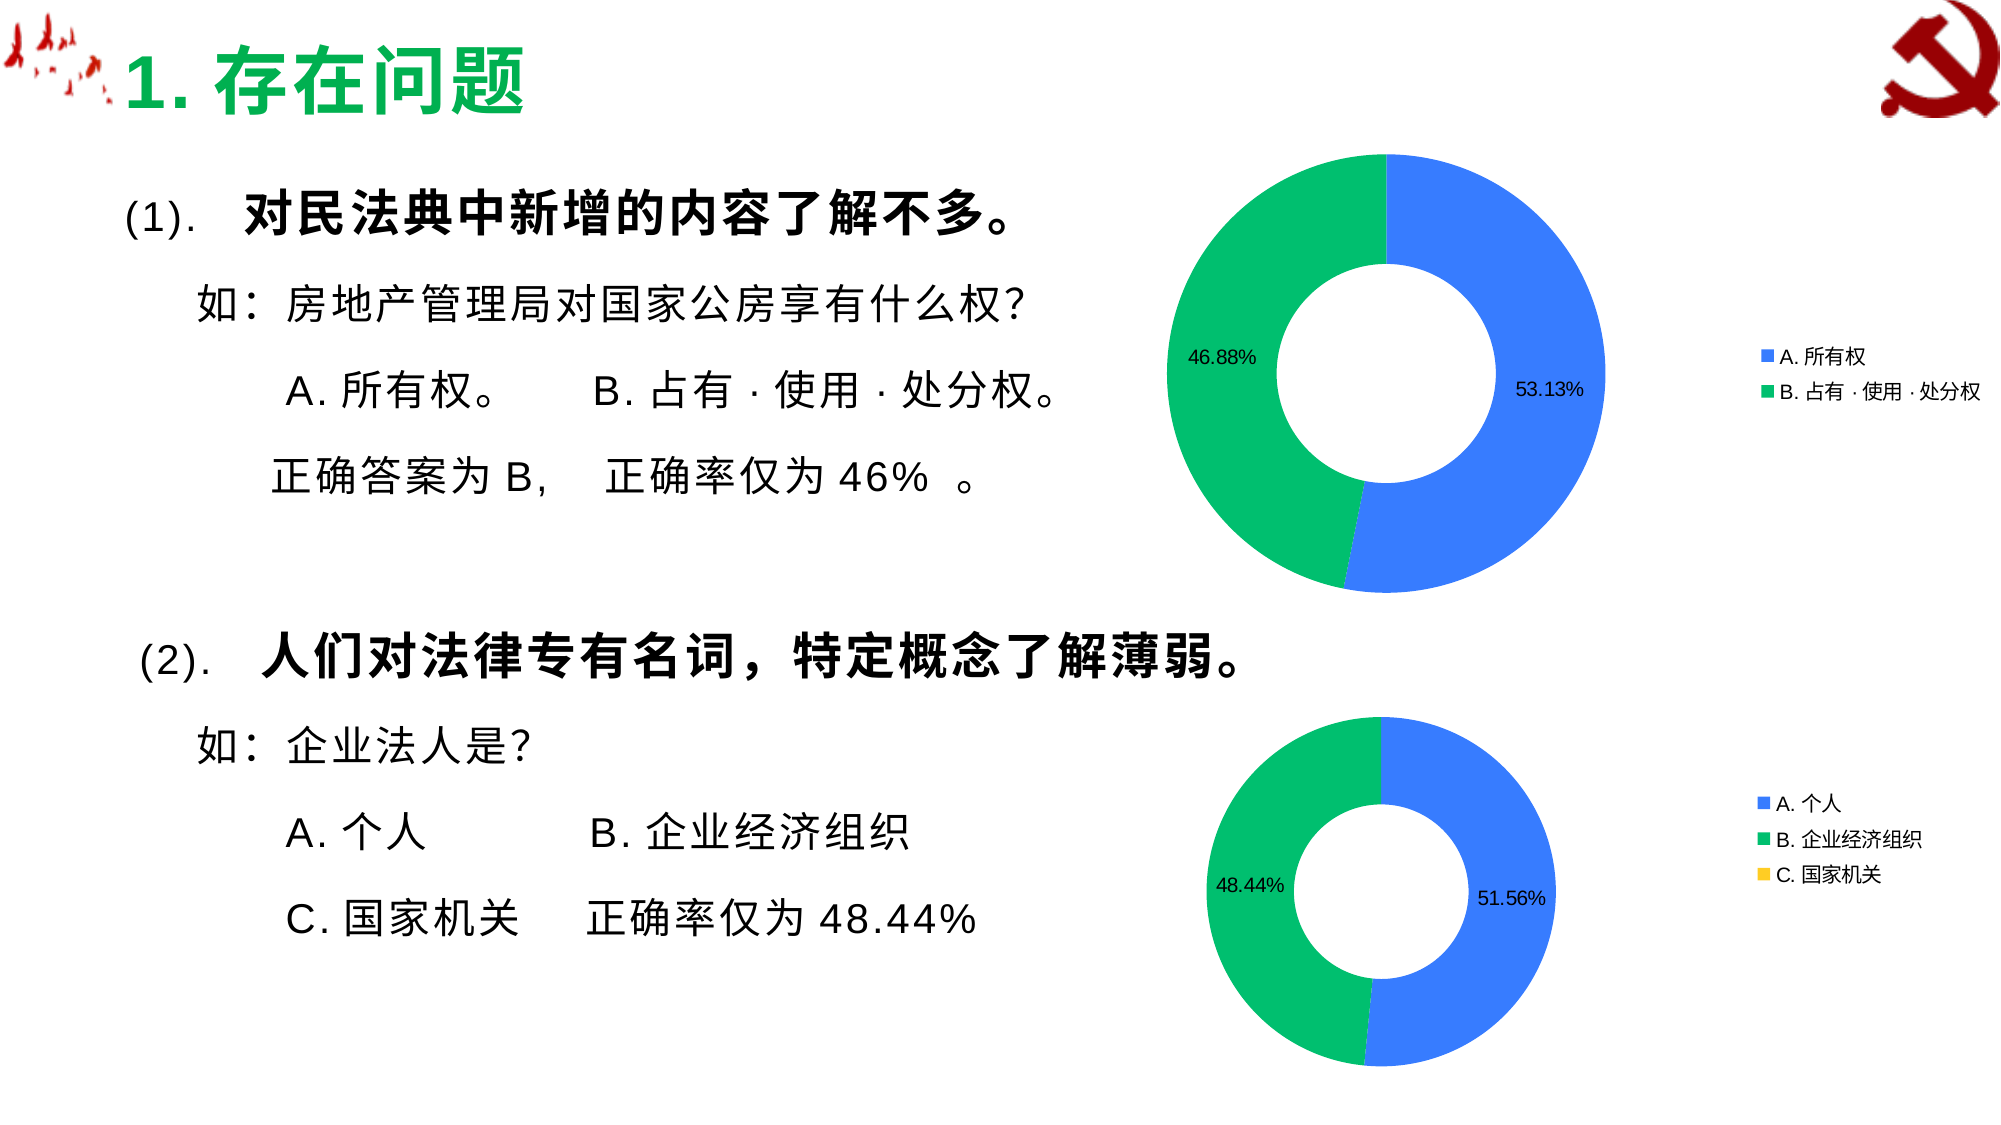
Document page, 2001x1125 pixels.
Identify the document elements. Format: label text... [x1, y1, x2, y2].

title 1.存在问题 [109, 72, 1891, 146]
picture [0, 0, 119, 118]
picture [1881, 0, 2000, 118]
list (1). 对民法典中新增的内容了解不多。 如：房地产管理局对国家公房享有什么权？ A.所有权。 B.占有·使用·处分权。 正确答案为B, 正确率仅为46% 。 (2). 人们对法律专有名词，特定概念了解薄弱。 如：企业法人是？ A.个人 B.企业经济组织 C.国家机关 正确率仅为48.44% [109, 156, 1096, 1041]
chart [1018, 145, 2000, 1076]
